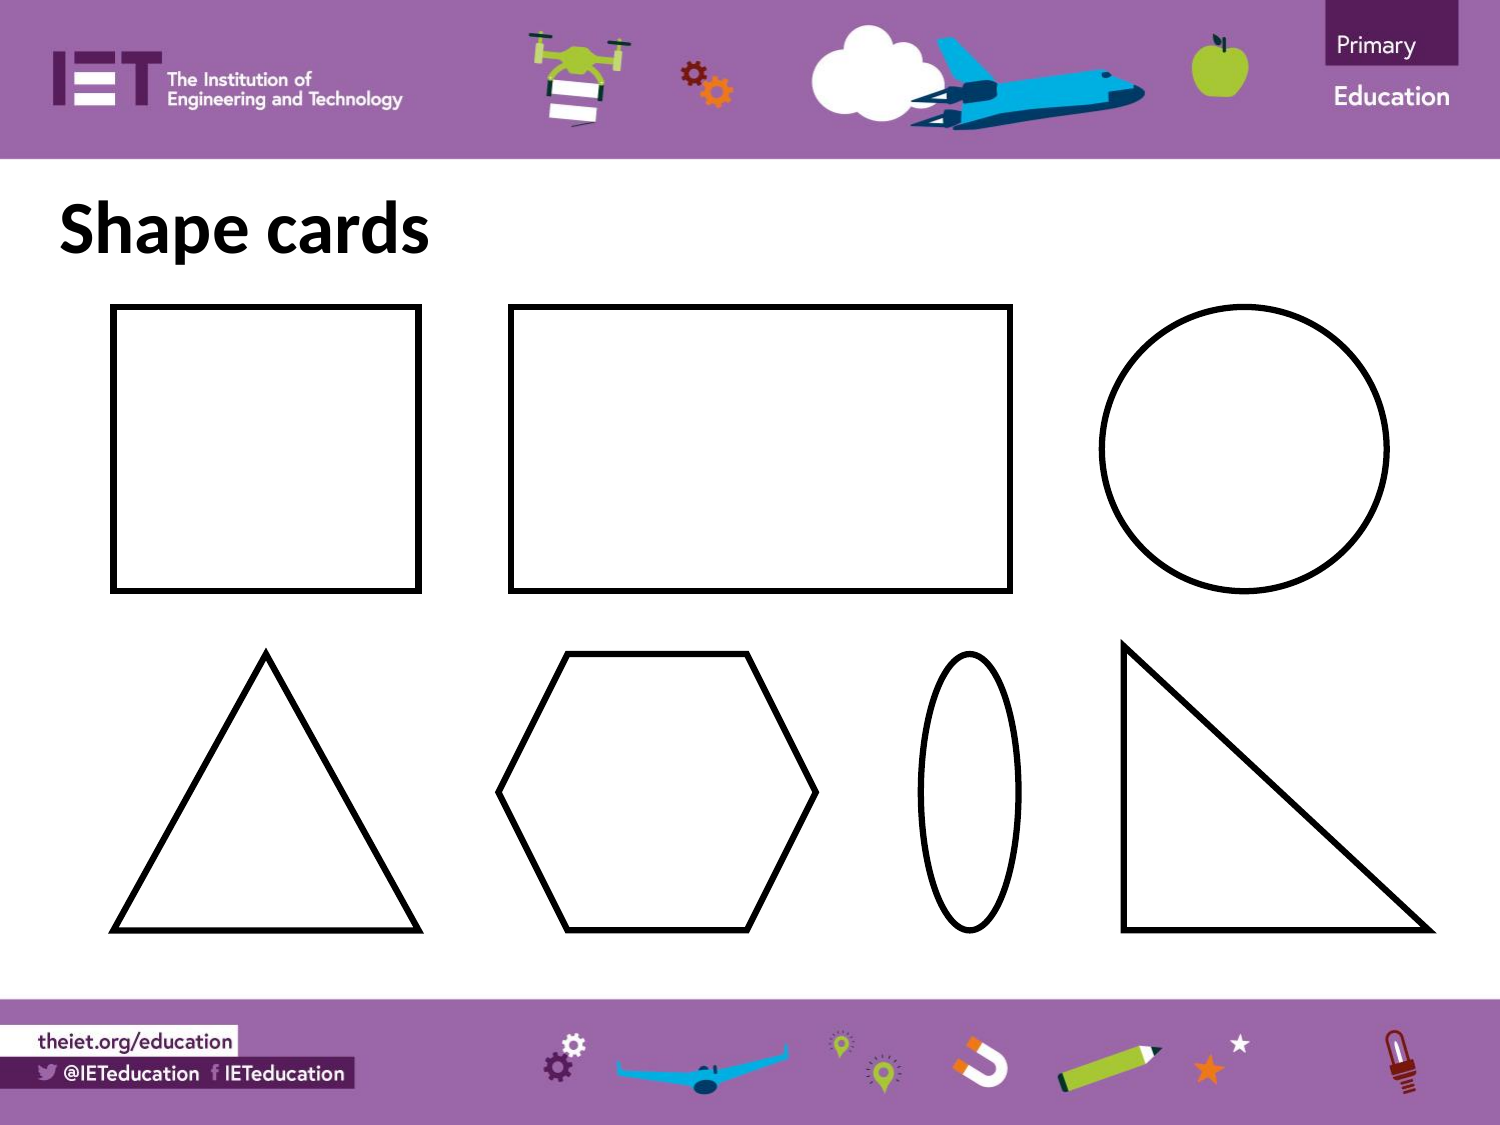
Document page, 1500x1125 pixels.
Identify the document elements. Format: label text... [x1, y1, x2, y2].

text_box [112, 306, 420, 592]
text_box [111, 651, 421, 932]
picture [0, 0, 1500, 1125]
text_box [510, 306, 1011, 592]
text_box [497, 653, 818, 932]
text_box [1100, 305, 1388, 593]
text_box [919, 652, 1020, 932]
text_box Shape cards [44, 170, 1043, 289]
text_box [1122, 643, 1432, 932]
